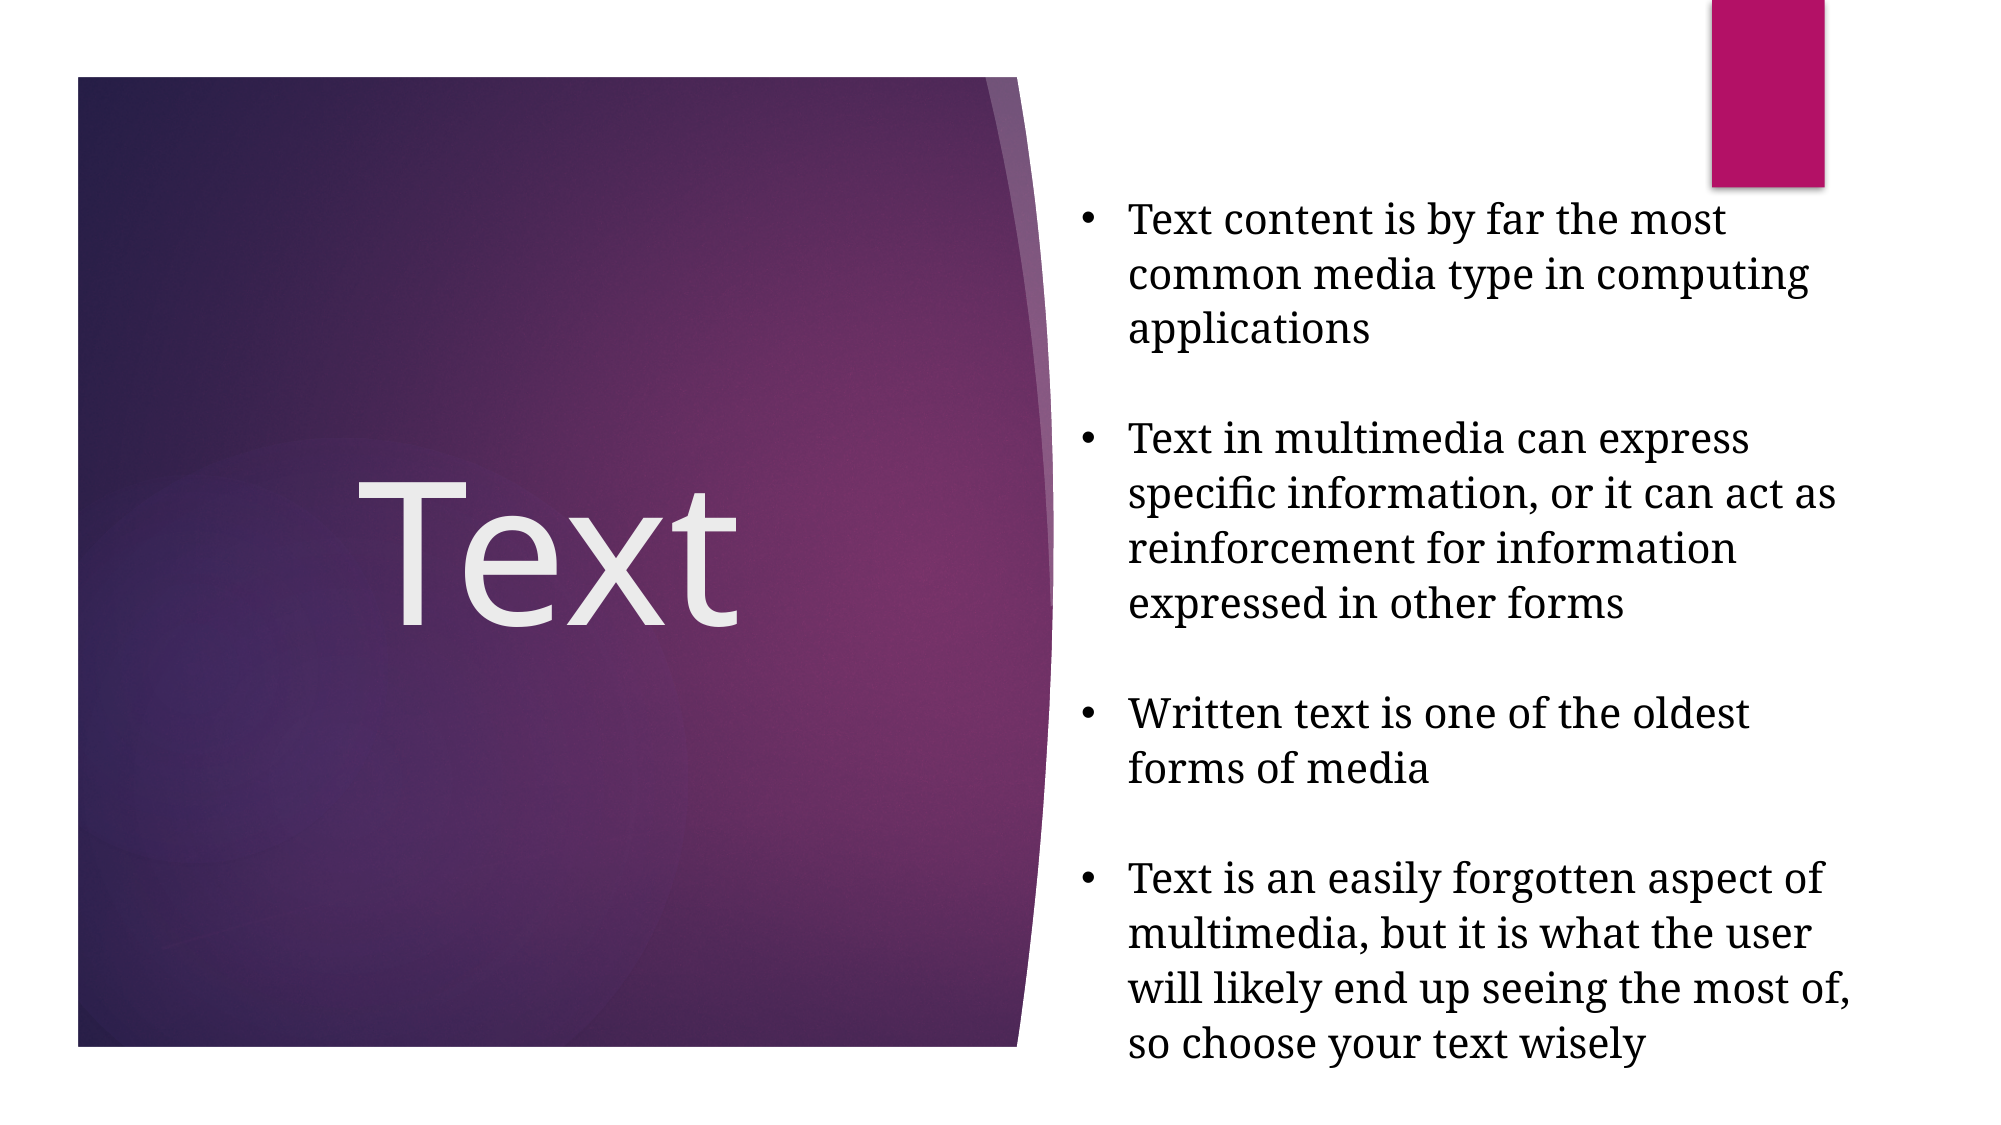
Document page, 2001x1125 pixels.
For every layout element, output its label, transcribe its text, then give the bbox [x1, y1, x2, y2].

text_box Text content is by far the most common media type in computing applications Text in multimedia can express specific information, or it can act as reinforcement for information expressed in other forms Written text is one of the oldest forms of media Text is an easily forgotten aspect of multimedia, but it is what the user will likely end up seeing the most of, so choose your text wisely [1066, 180, 1884, 1120]
title Text [254, 332, 846, 759]
